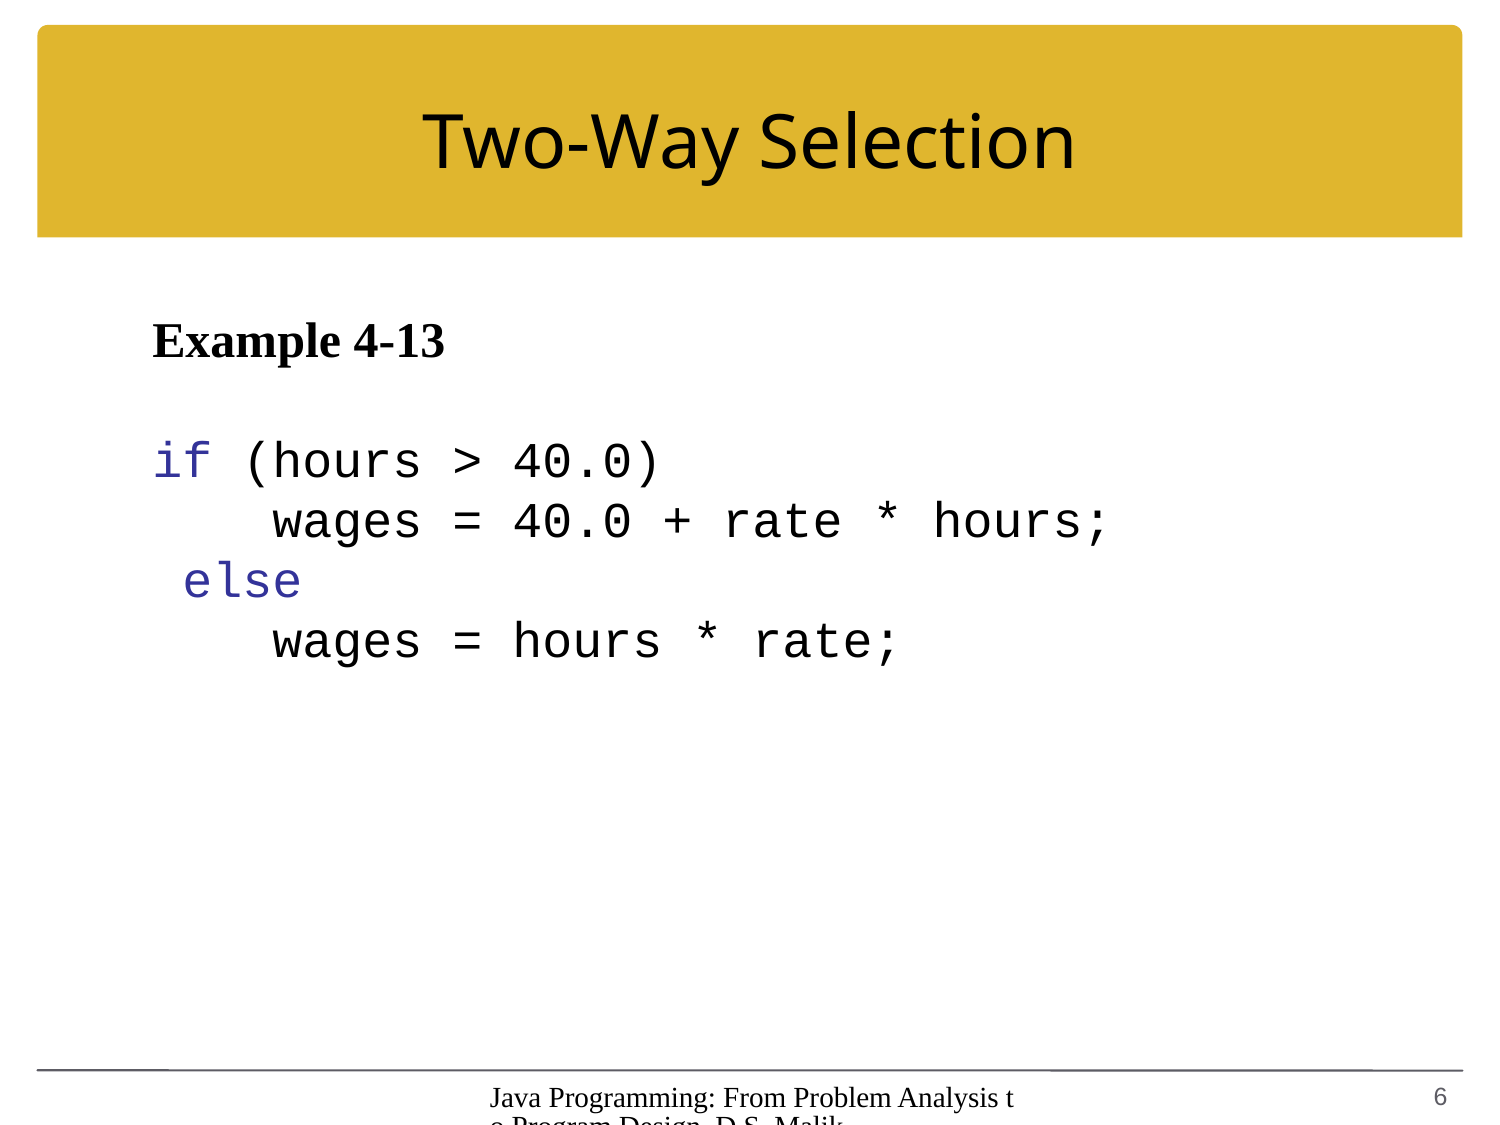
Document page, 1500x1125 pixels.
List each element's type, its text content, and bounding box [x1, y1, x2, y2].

footer Java Programming: From Problem Analysis to Program Design, D.S. Malik [474, 1069, 1038, 1123]
title Two-Way Selection [49, 44, 1451, 233]
text_box Example 4-13 if (hours > 40.0) wages = 40.0 + rate * hours; else wages = hours * rate; [137, 299, 1438, 675]
slide_number 6 [1112, 1069, 1463, 1123]
